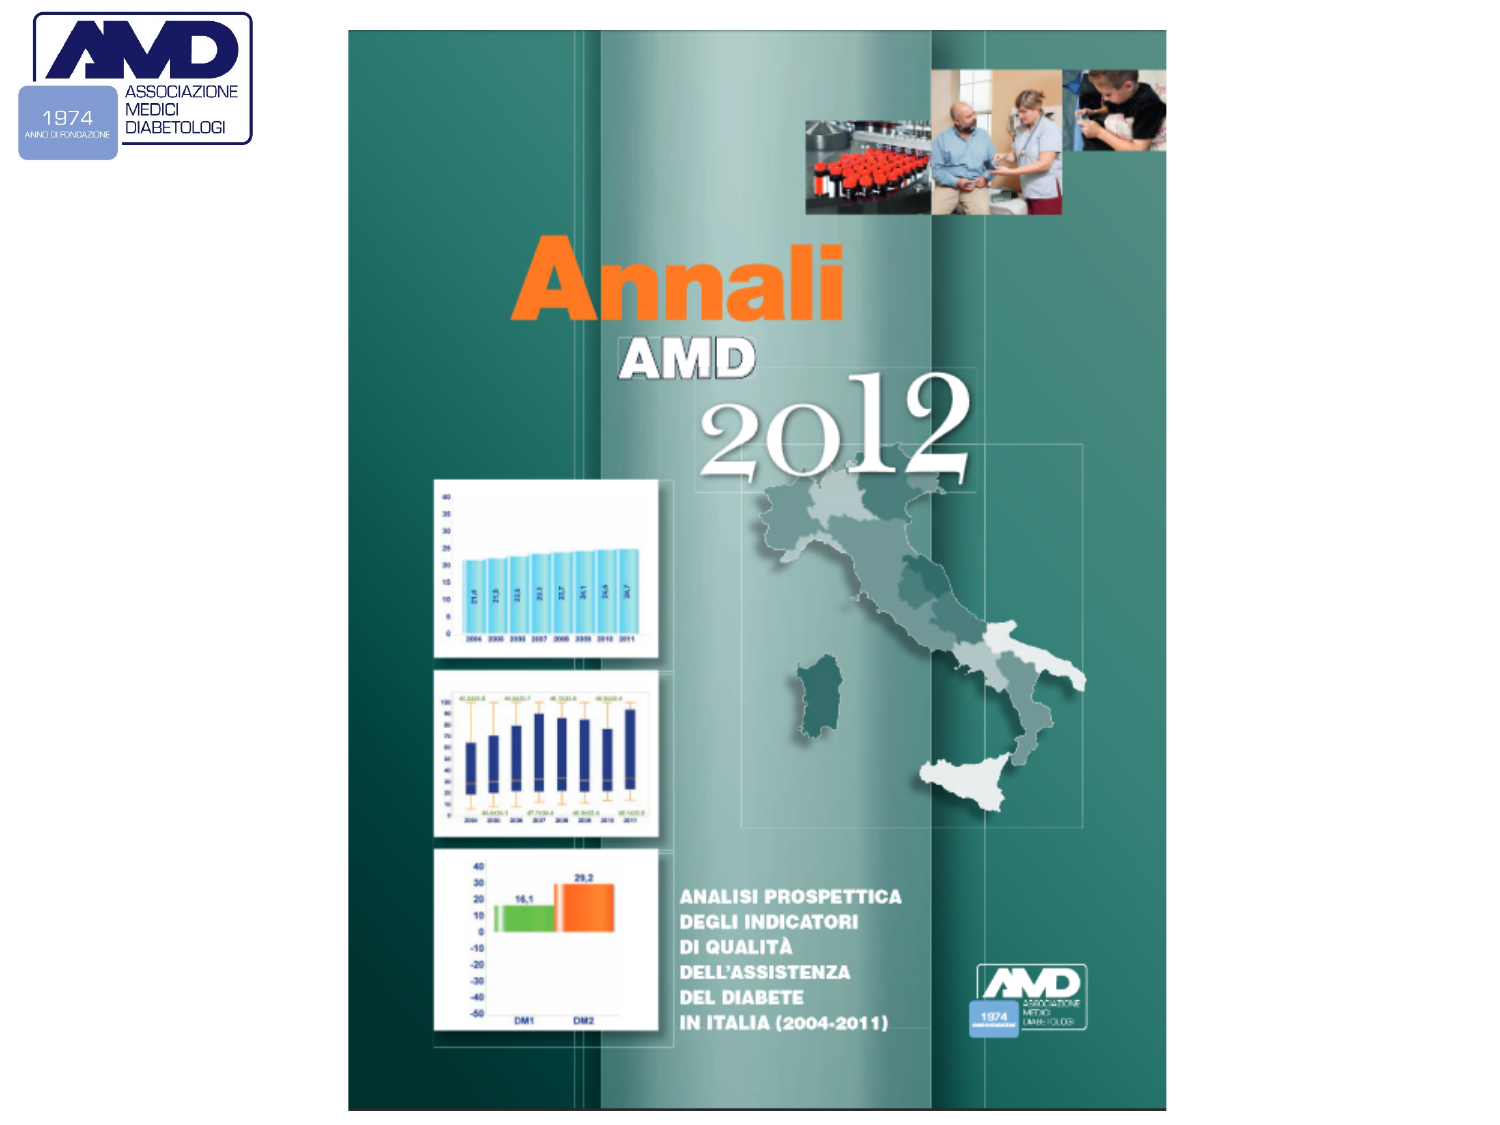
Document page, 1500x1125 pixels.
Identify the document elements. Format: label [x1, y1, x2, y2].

picture [17, 9, 255, 162]
picture [348, 30, 1167, 1111]
